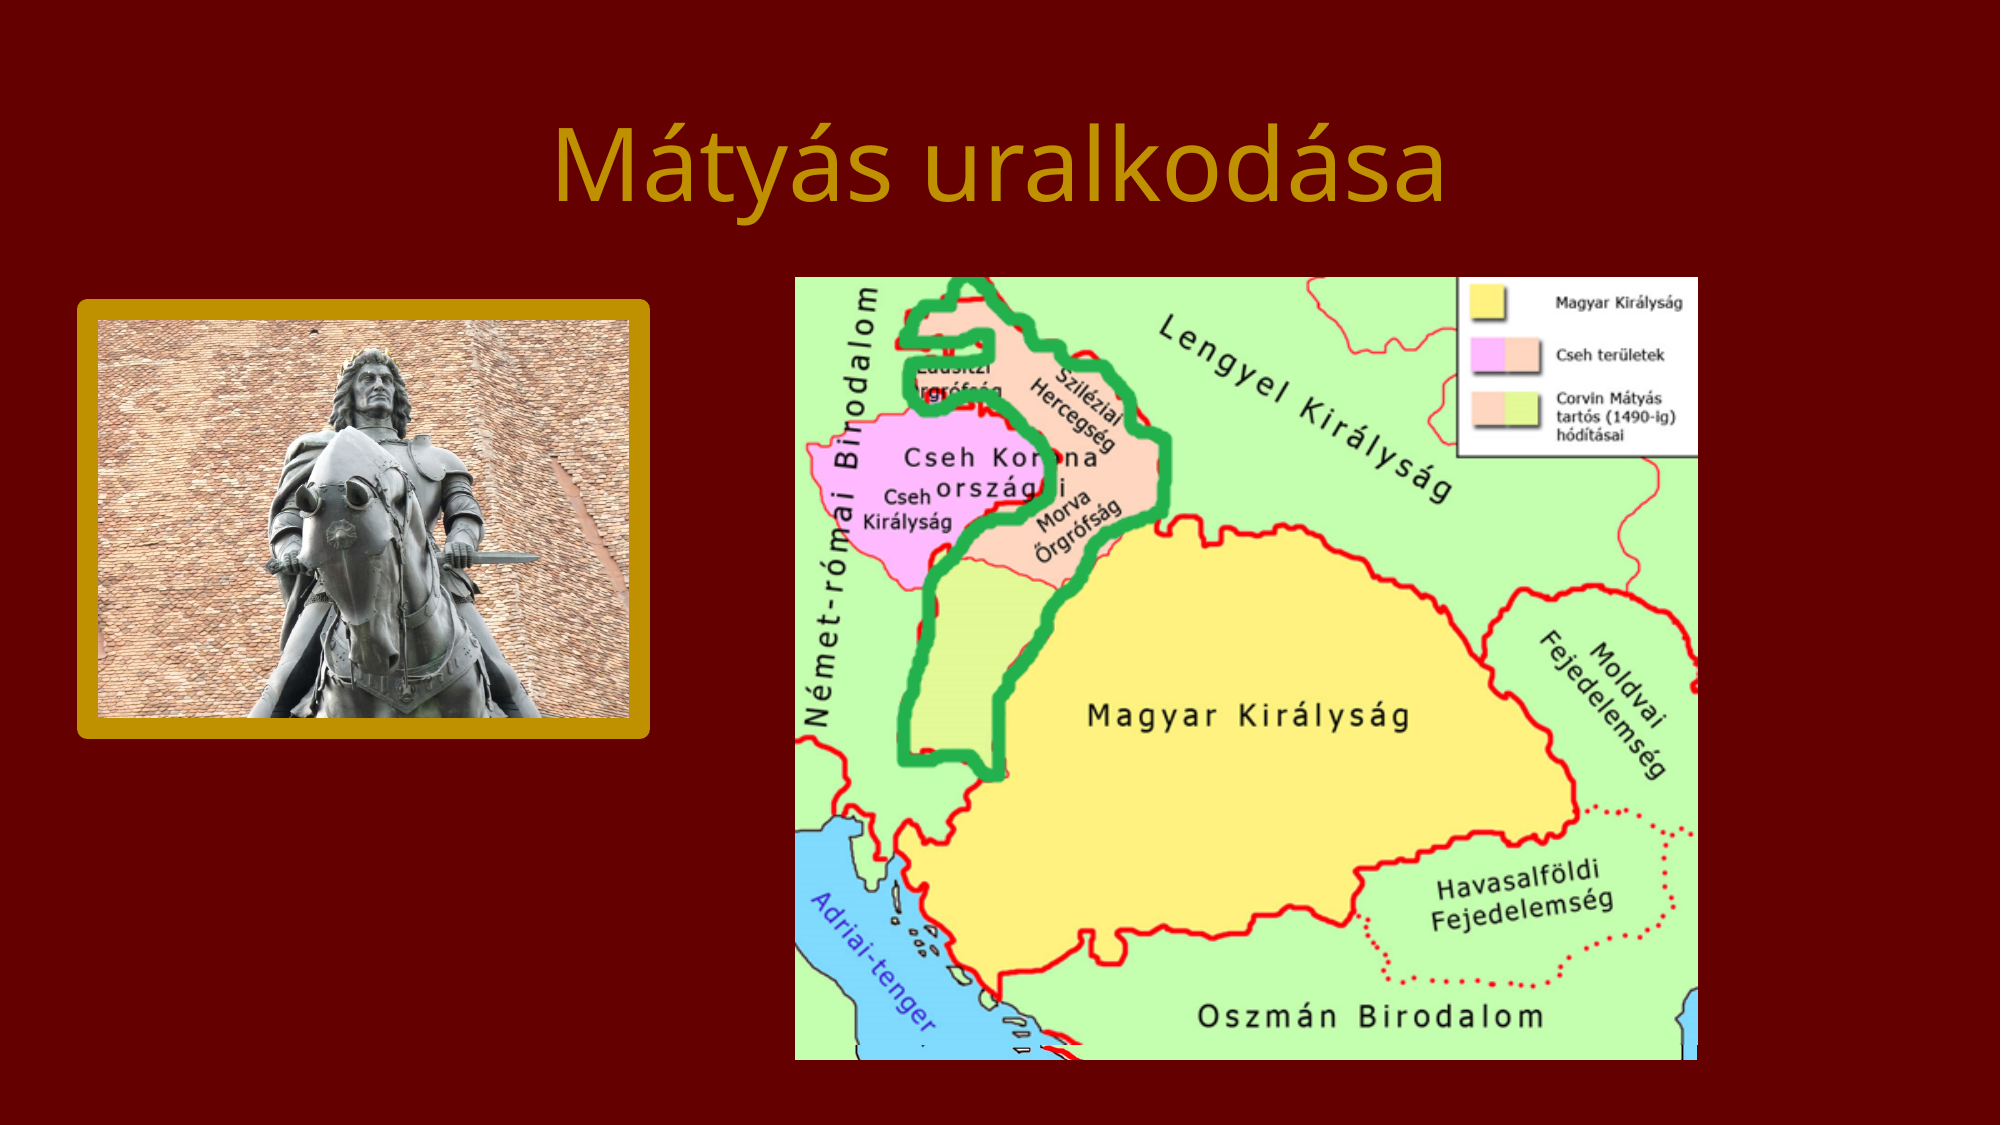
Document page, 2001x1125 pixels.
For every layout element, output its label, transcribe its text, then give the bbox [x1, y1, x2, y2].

picture [97, 319, 630, 719]
title Mátyás uralkodása [137, 59, 1863, 278]
picture [794, 277, 1698, 1060]
